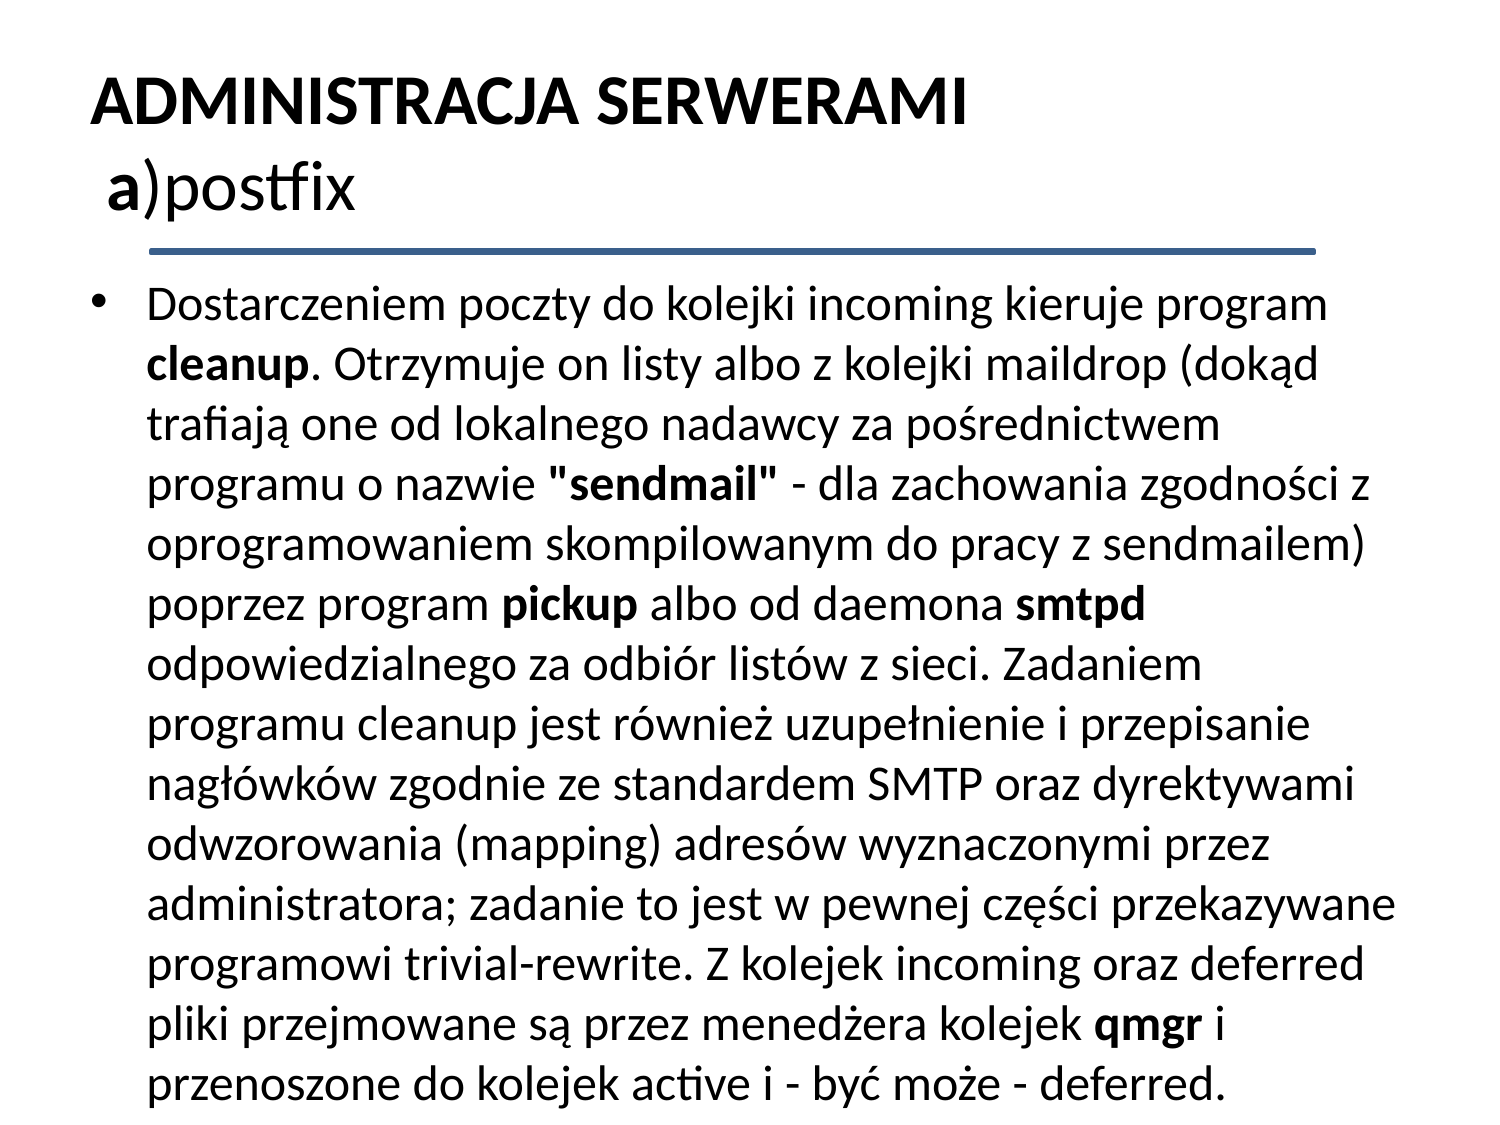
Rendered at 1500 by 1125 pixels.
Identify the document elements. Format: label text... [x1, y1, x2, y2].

text_box [149, 248, 1316, 255]
title ADMINISTRACJA SERWERAMI a)postfix [75, 45, 1425, 233]
list Dostarczeniem poczty do kolejki incoming kieruje program cleanup. Otrzymuje on listy albo z kolejki maildrop (dokąd trafiają one od lokalnego nadawcy za pośrednictwem programu o nazwie "sendmail" - dla zachowania zgodności z oprogramowaniem skompilowanym do pracy z sendmailem) poprzez program pickup albo od daemona smtpd odpowiedzialnego za odbiór listów z sieci. Zadaniem programu cleanup jest również uzupełnienie i przepisanie nagłówków zgodnie ze standardem SMTP oraz dyrektywami odwzorowania (mapping) adresów wyznaczonymi przez administratora; zadanie to jest w pewnej części przekazywane programowi trivial-rewrite. Z kolejek incoming oraz deferred pliki przejmowane są przez menedżera kolejek qmgr i przenoszone do kolejek active i - być może - deferred. [75, 262, 1425, 1125]
